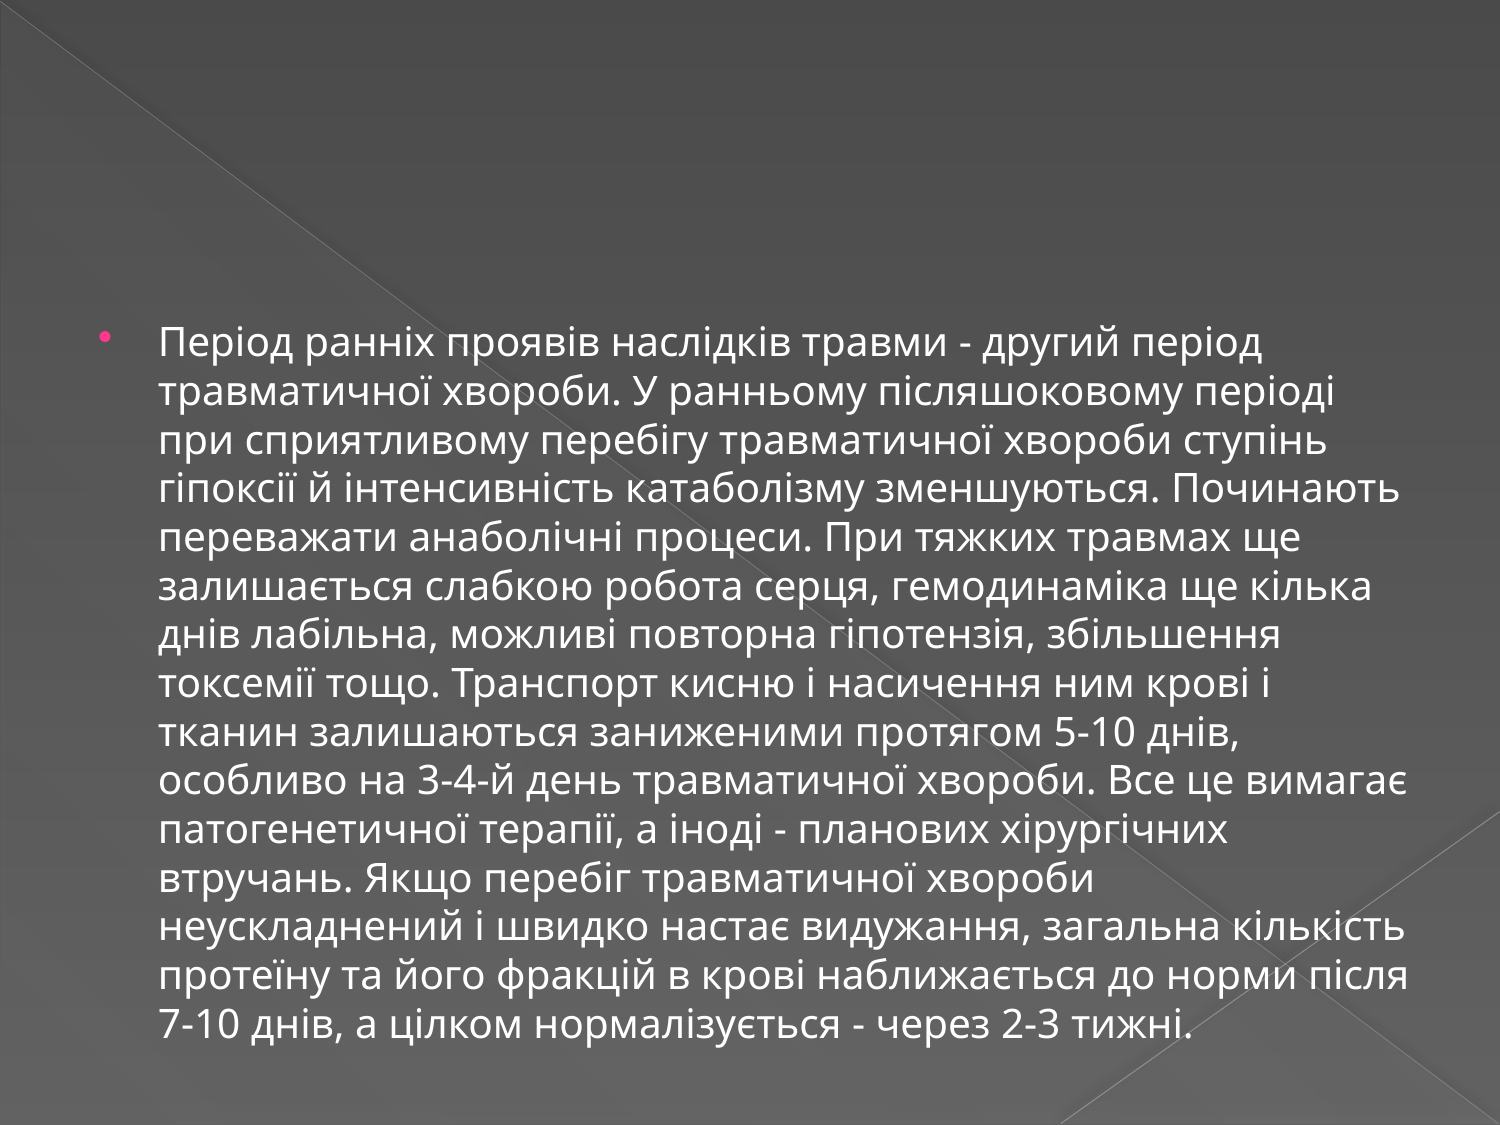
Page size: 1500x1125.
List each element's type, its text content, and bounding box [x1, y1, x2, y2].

list Період ранніх проявів наслідків травми - другий період травматичної хвороби. У ранньому післяшоковому періоді при сприятливому перебігу травматичної хвороби ступінь гіпоксії й інтенсивність катаболізму зменшуються. Починають переважати анаболічні процеси. При тяжких травмах ще залишається слабкою робота серця, гемодинаміка ще кілька днів лабільна, можливі повторна гіпотензія, збільшення токсемії тощо. Транспорт кисню і насичення ним крові і тканин залишаються заниженими протягом 5-10 днів, особливо на 3-4-й день травматичної хвороби. Все це вимагає патогенетичної терапії, а іноді - планових хірургічних втручань. Якщо перебіг травматичної хвороби неускладнений і швидко настає видужання, загальна кількість протеїну та його фракцій в крові наближається до норми після 7-10 днів, а цілком нормалізується - через 2-3 тижні. [75, 308, 1425, 1059]
